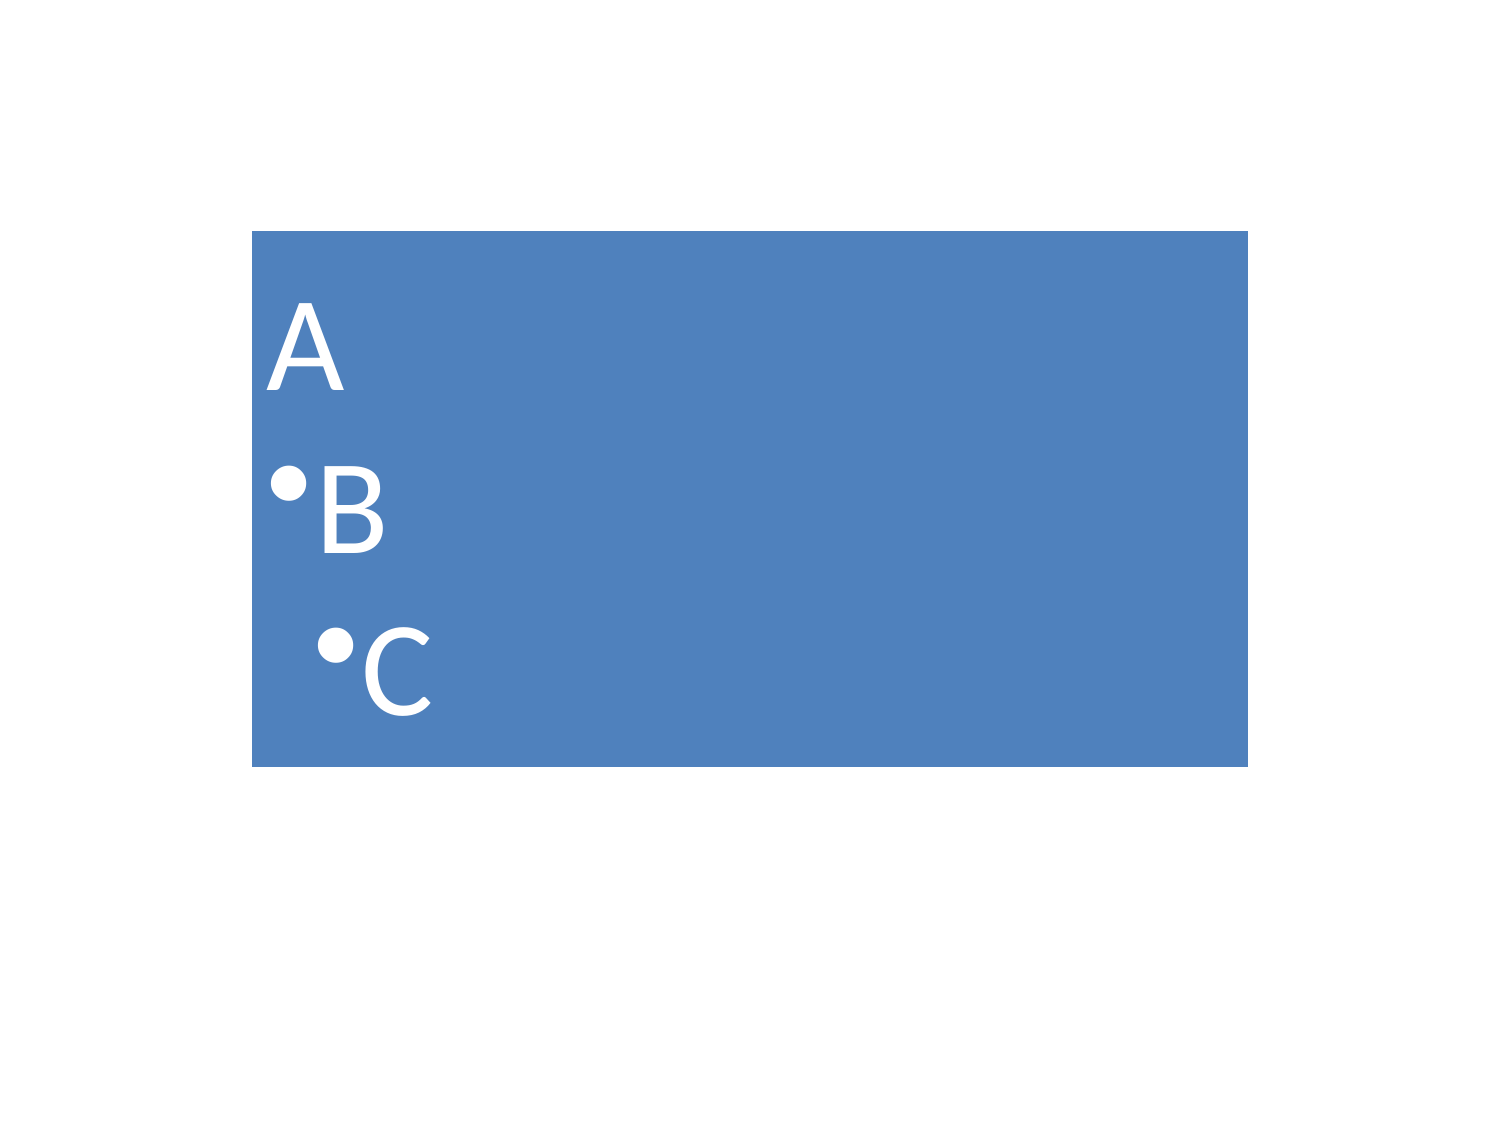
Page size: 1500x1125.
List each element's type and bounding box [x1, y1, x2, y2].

text_box [249, 228, 1251, 897]
